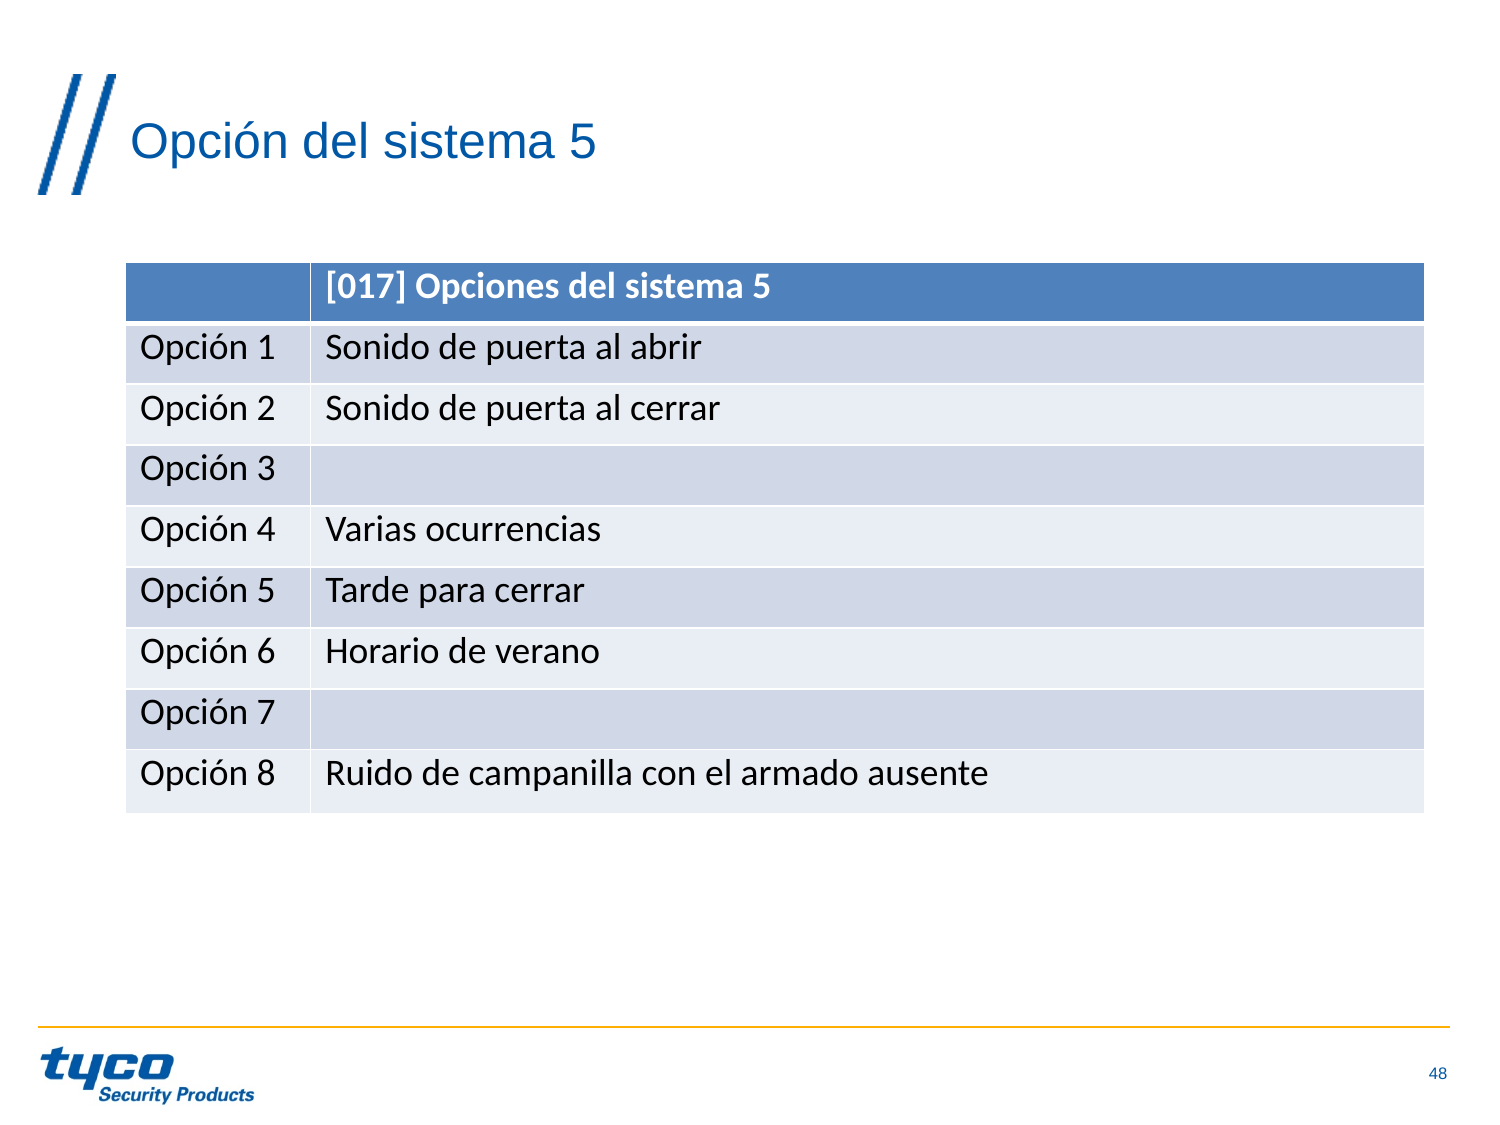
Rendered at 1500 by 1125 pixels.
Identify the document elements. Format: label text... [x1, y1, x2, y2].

slide_number 48 [1387, 1042, 1463, 1103]
table_cell Sonido de puerta al cerrar [311, 385, 1424, 444]
table_cell Ruido de campanilla con el armado ausente [311, 750, 1424, 813]
table_cell Tarde para cerrar [311, 568, 1424, 627]
title Opción del sistema 5 [115, 44, 1426, 233]
table_header [126, 263, 310, 321]
table_cell Opción 7 [126, 690, 310, 749]
table_cell Opción 2 [126, 385, 310, 444]
table_cell Varias ocurrencias [311, 507, 1424, 566]
table_cell Opción 6 [126, 629, 310, 688]
table_header [017] Opciones del sistema 5 [311, 263, 1424, 321]
picture [34, 1040, 260, 1107]
table_cell Horario de verano [311, 629, 1424, 688]
table_cell Sonido de puerta al abrir [311, 326, 1424, 383]
text_box [97, 1061, 228, 1091]
table_cell Opción 4 [126, 507, 310, 566]
table_cell Opción 8 [126, 750, 310, 813]
table_cell [311, 446, 1424, 505]
table_cell Opción 1 [126, 326, 310, 383]
table_cell Opción 5 [126, 568, 310, 627]
table_cell [311, 690, 1424, 749]
table_cell Opción 3 [126, 446, 310, 505]
picture [37, 74, 115, 195]
